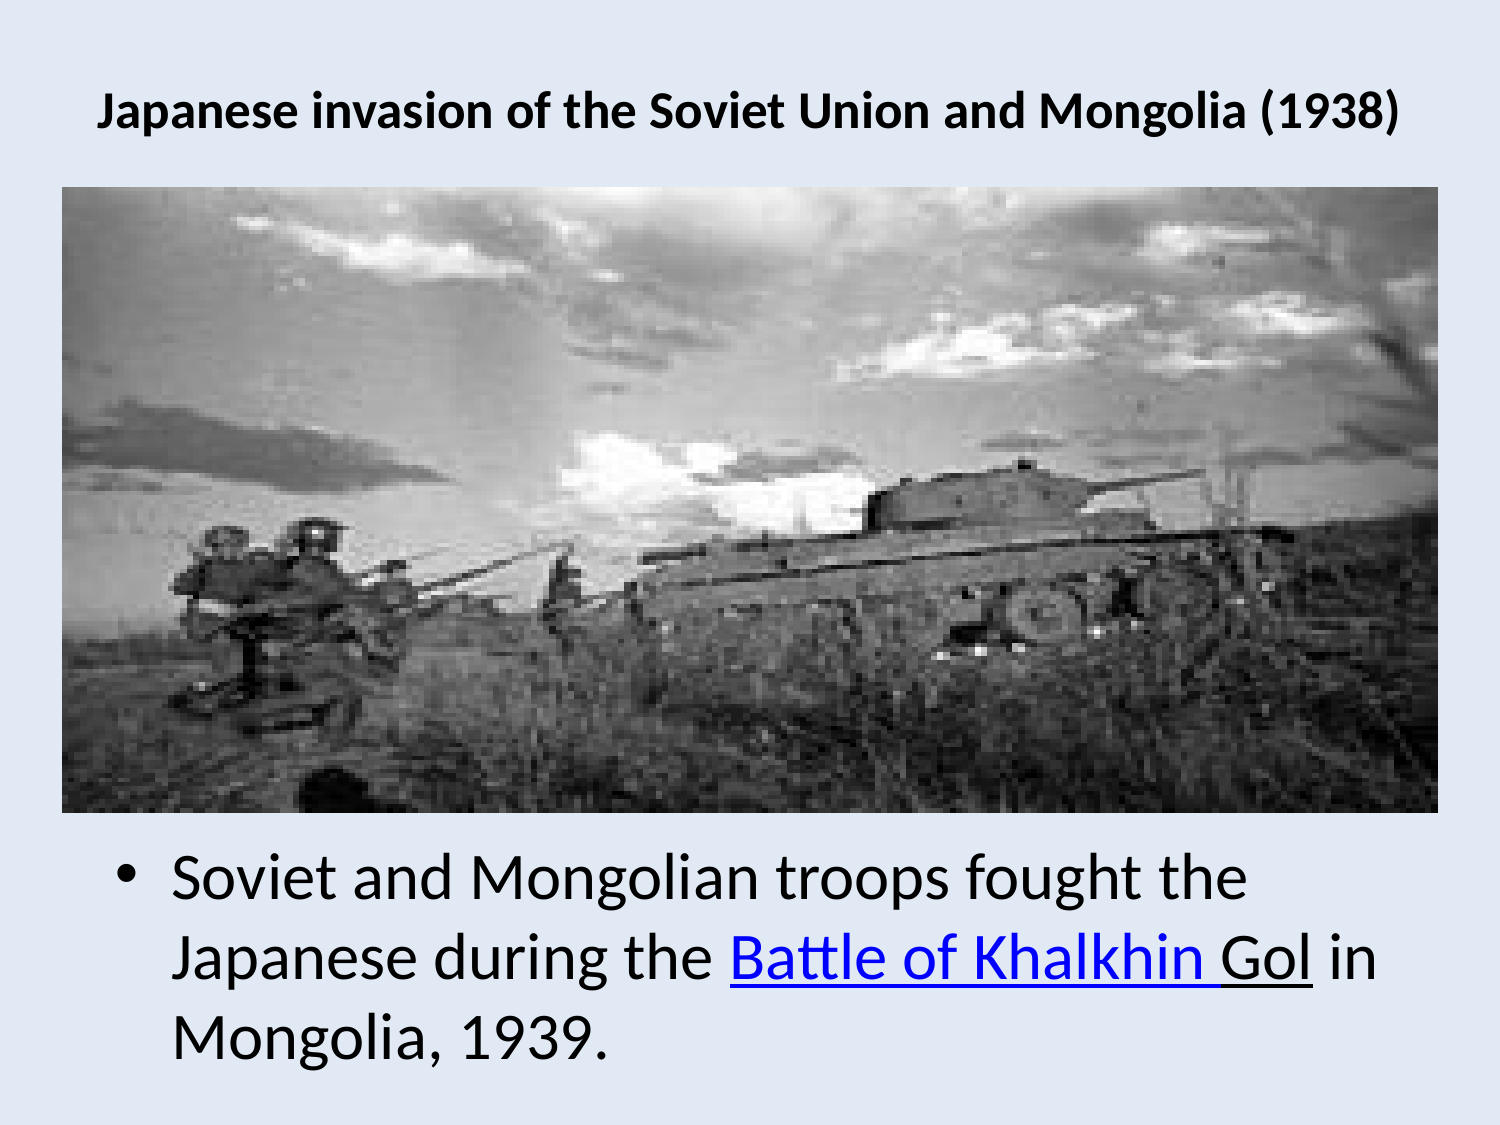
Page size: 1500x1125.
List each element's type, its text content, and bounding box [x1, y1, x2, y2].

title Japanese invasion of the Soviet Union and Mongolia (1938) [75, 45, 1425, 185]
list Soviet and Mongolian troops fought the Japanese during the Battle of Khalkhin Gol in Mongolia, 1939. [99, 825, 1450, 1125]
picture [62, 187, 1438, 813]
